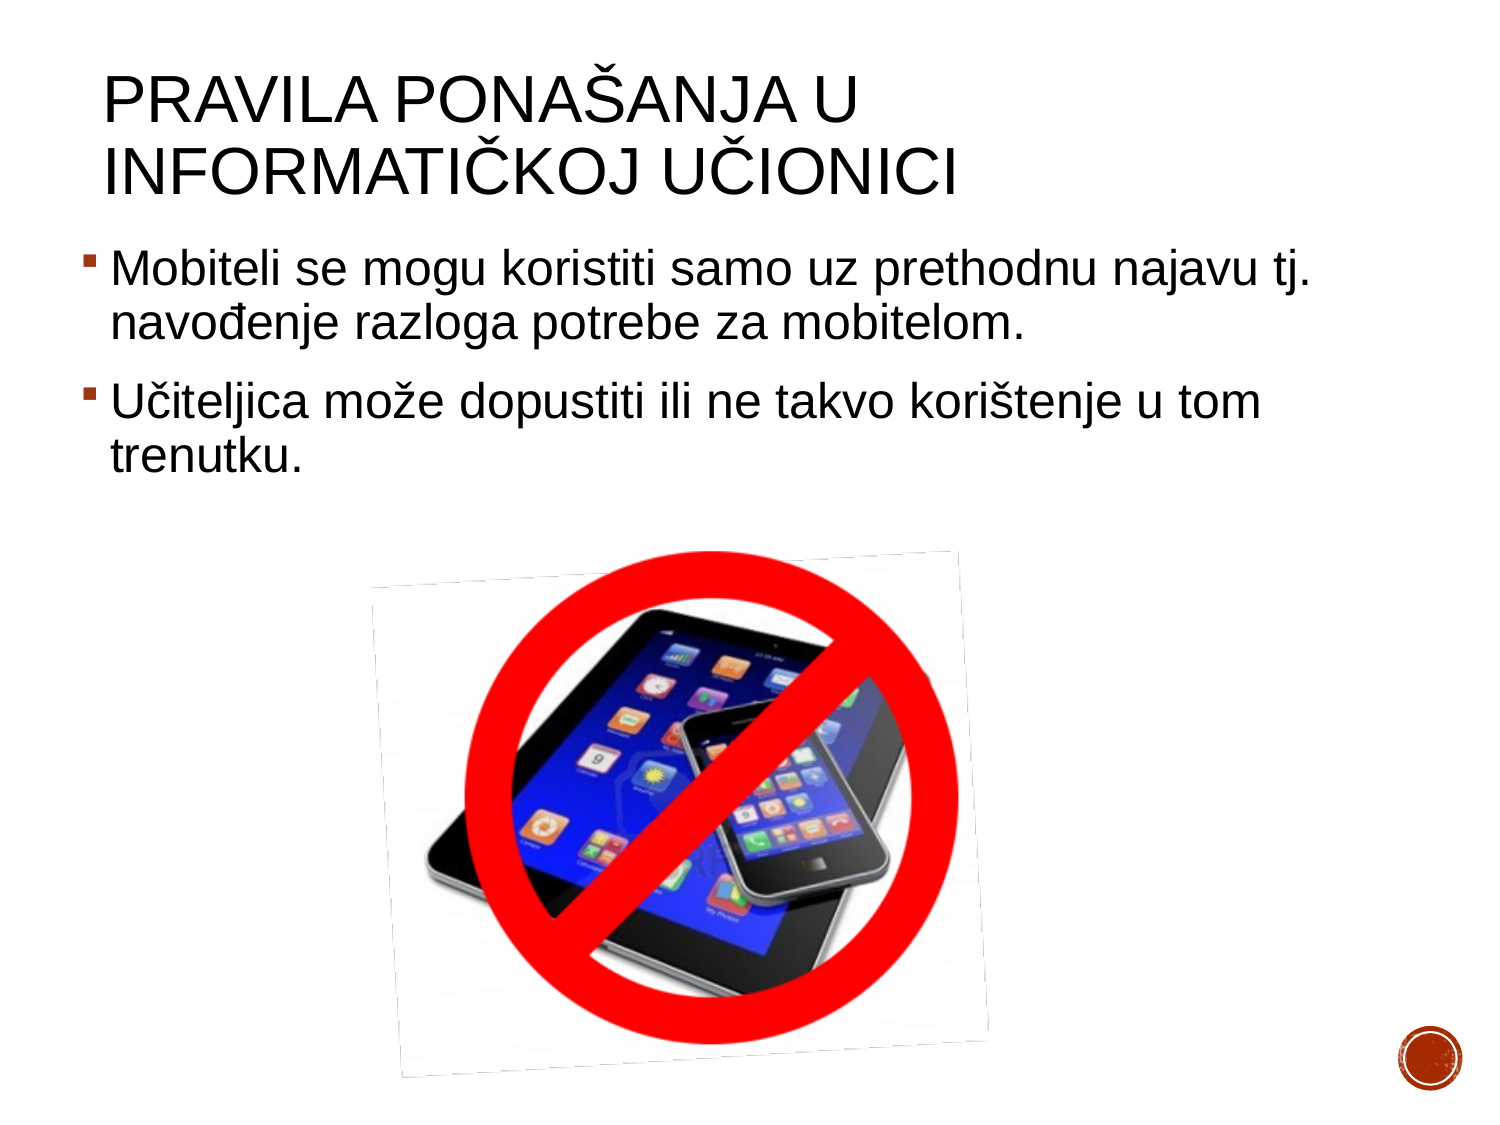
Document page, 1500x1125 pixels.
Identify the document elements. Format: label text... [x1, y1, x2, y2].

picture [371, 550, 990, 1079]
title Pravila ponašanja u informatičkoj učionici [87, 4, 1363, 235]
list Mobiteli se mogu koristiti samo uz prethodnu najavu tj. navođenje razloga potrebe za mobitelom. Učiteljica može dopustiti ili ne takvo korištenje u tom trenutku. [64, 235, 1456, 916]
